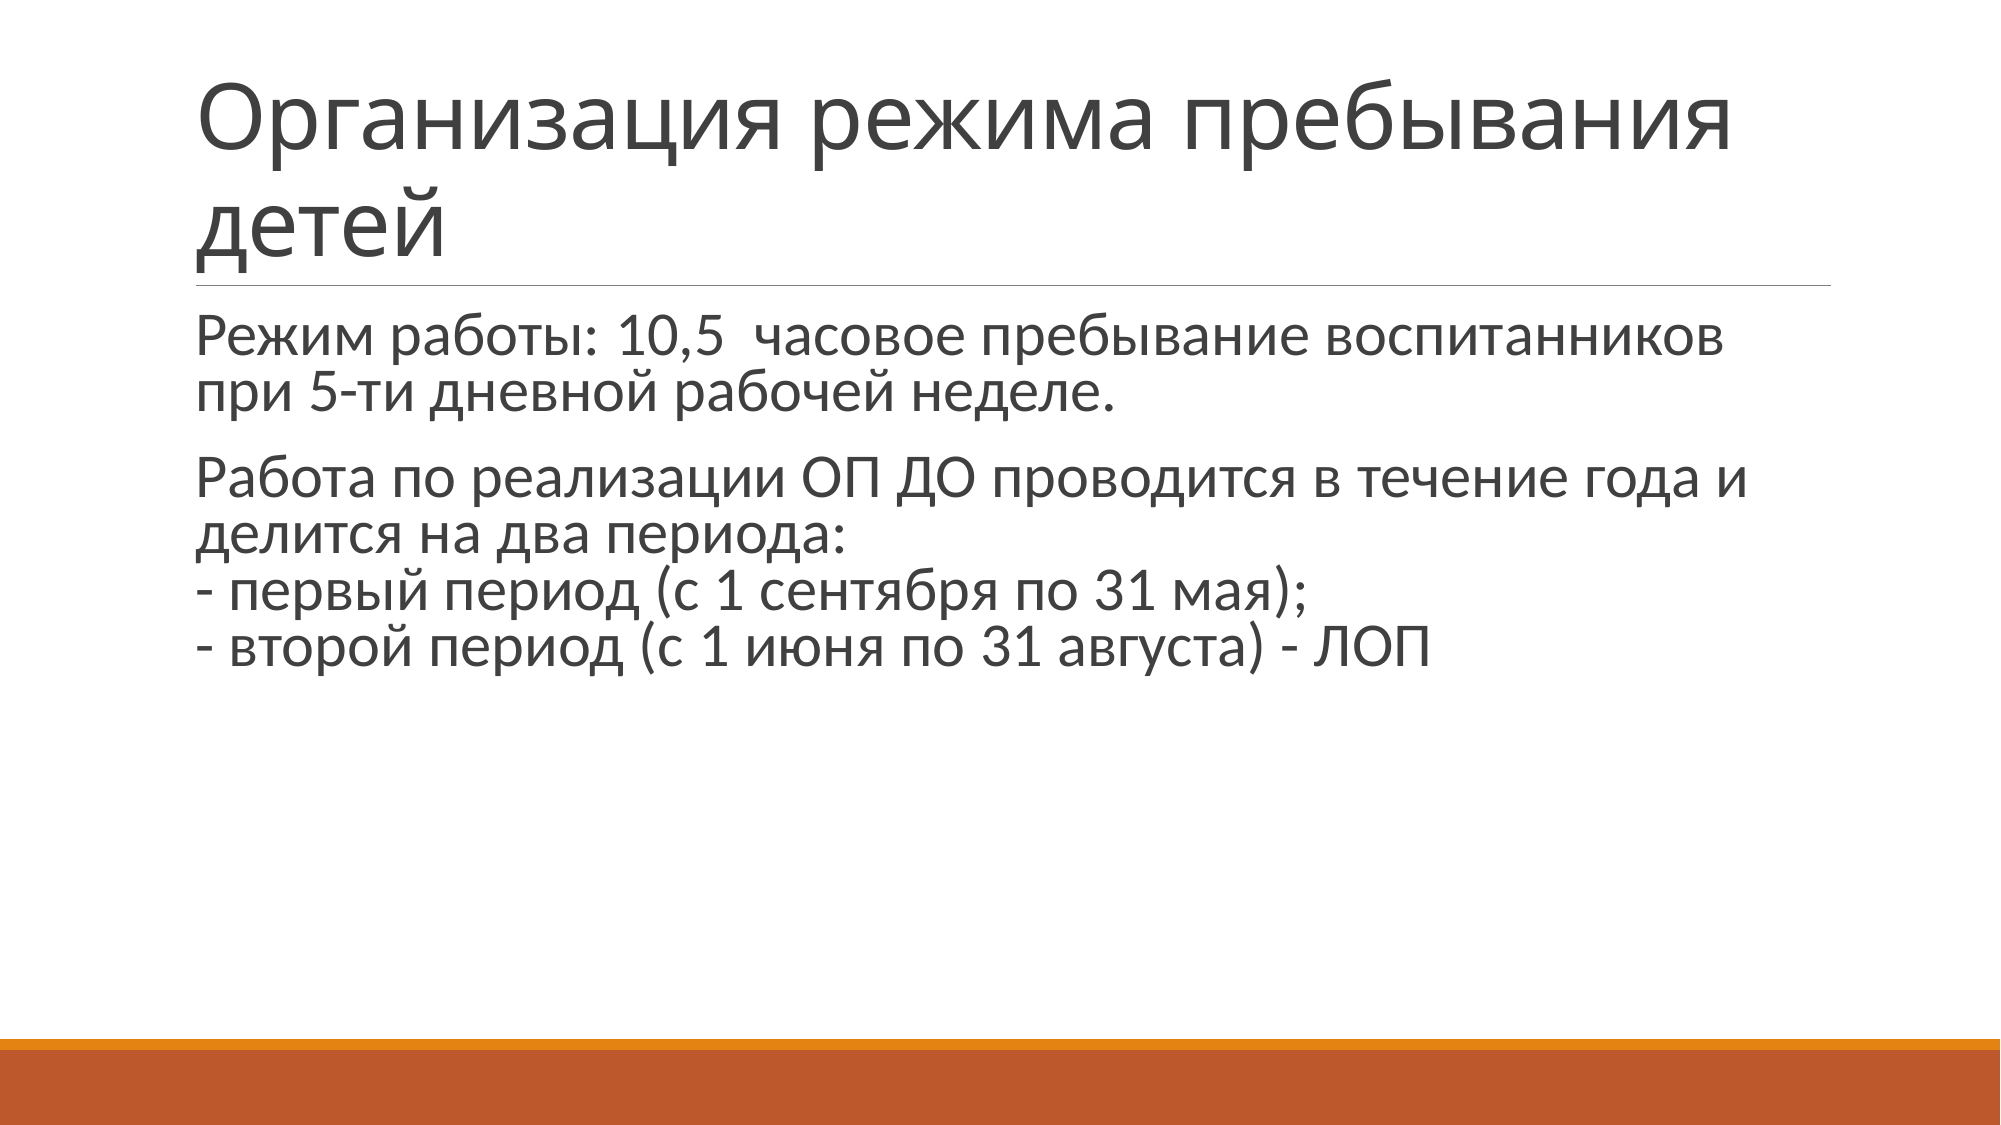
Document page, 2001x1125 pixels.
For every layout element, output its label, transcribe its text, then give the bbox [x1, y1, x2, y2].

list Режим работы: 10,5 часовое пребывание воспитанников при 5-ти дневной рабочей неделе. Работа по реализации ОП ДО проводится в течение года и делится на два периода: - первый период (с 1 сентября по 31 мая); - второй период (с 1 июня по 31 августа) - ЛОП [180, 302, 1830, 840]
title Организация режима пребывания детей [180, 47, 1830, 285]
